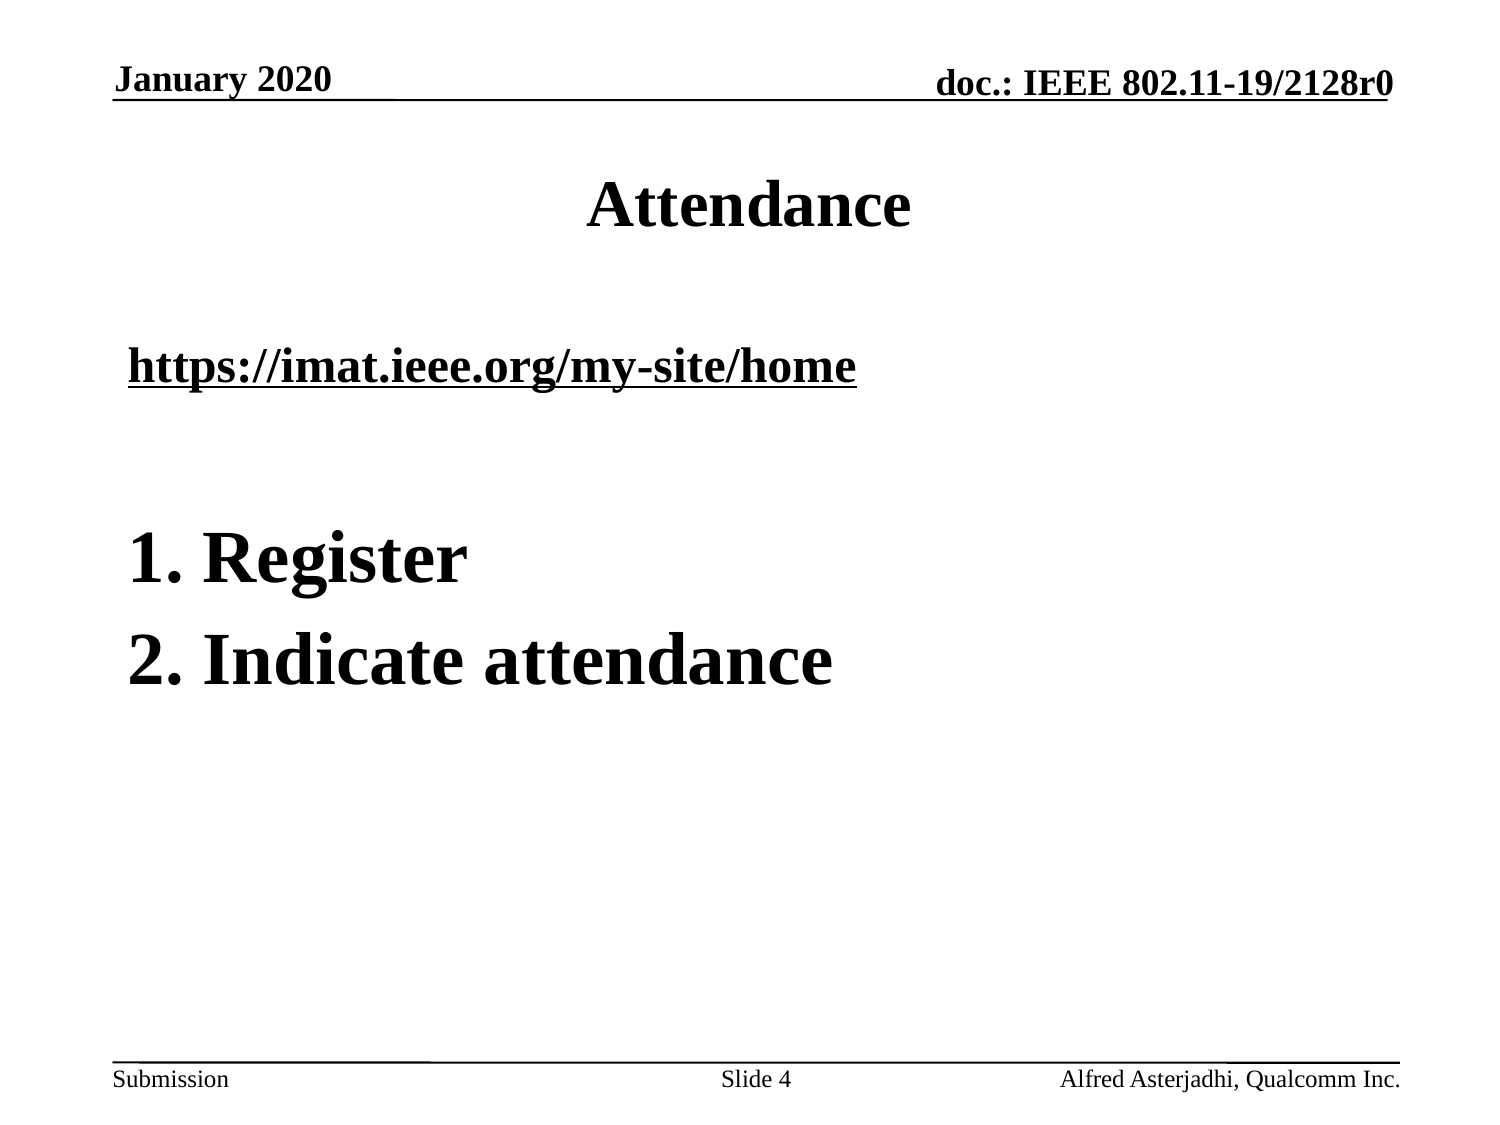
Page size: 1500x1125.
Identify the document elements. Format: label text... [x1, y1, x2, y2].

list https://imat.ieee.org/my-site/home Register Indicate attendance [112, 324, 1388, 1000]
footer Alfred Asterjadhi, Qualcomm Inc. [878, 1061, 1402, 1093]
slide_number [114, 54, 493, 100]
slide_number Slide 4 [712, 1061, 800, 1123]
title Attendance [112, 112, 1388, 288]
